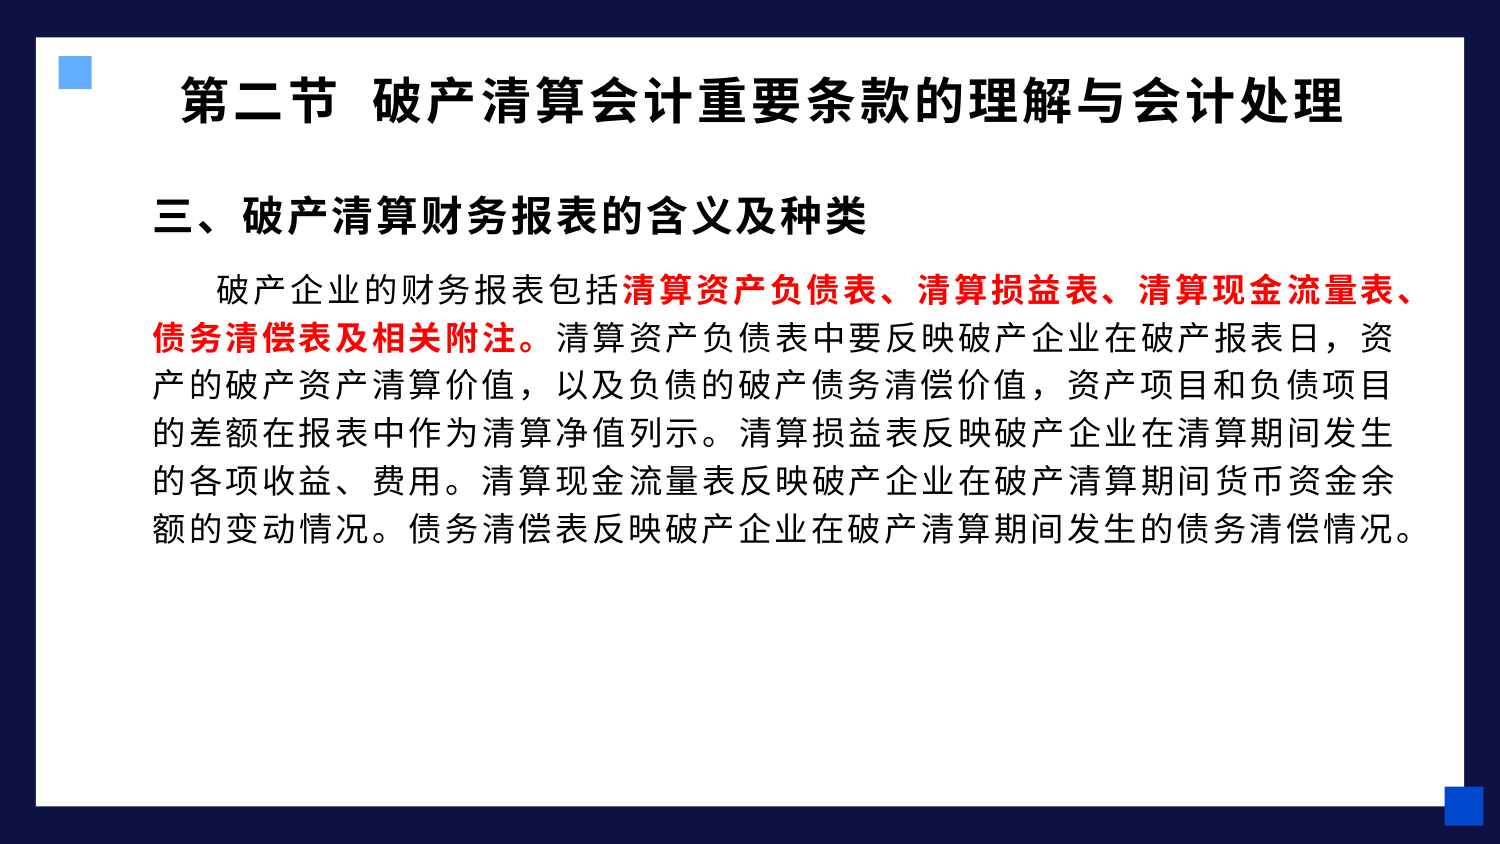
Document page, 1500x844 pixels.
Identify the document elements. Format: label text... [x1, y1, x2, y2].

title 第二节 破产清算会计重要条款的理解与会计处理 [141, 48, 1379, 138]
list 三、破产清算财务报表的含义及种类 破产企业的财务报表包括清算资产负债表、清算损益表、清算现金流量表、债务清偿表及相关附注。清算资产负债表中要反映破产企业在破产报表日，资产的破产资产清算价值，以及负债的破产债务清偿价值，资产项目和负债项目的差额在报表中作为清算净值列示。清算损益表反映破产企业在清算期间发生的各项收益、费用。清算现金流量表反映破产企业在破产清算期间货币资金余额的变动情况。债务清偿表反映破产企业在破产清算期间发生的债务清偿情况。 [135, 180, 1412, 750]
